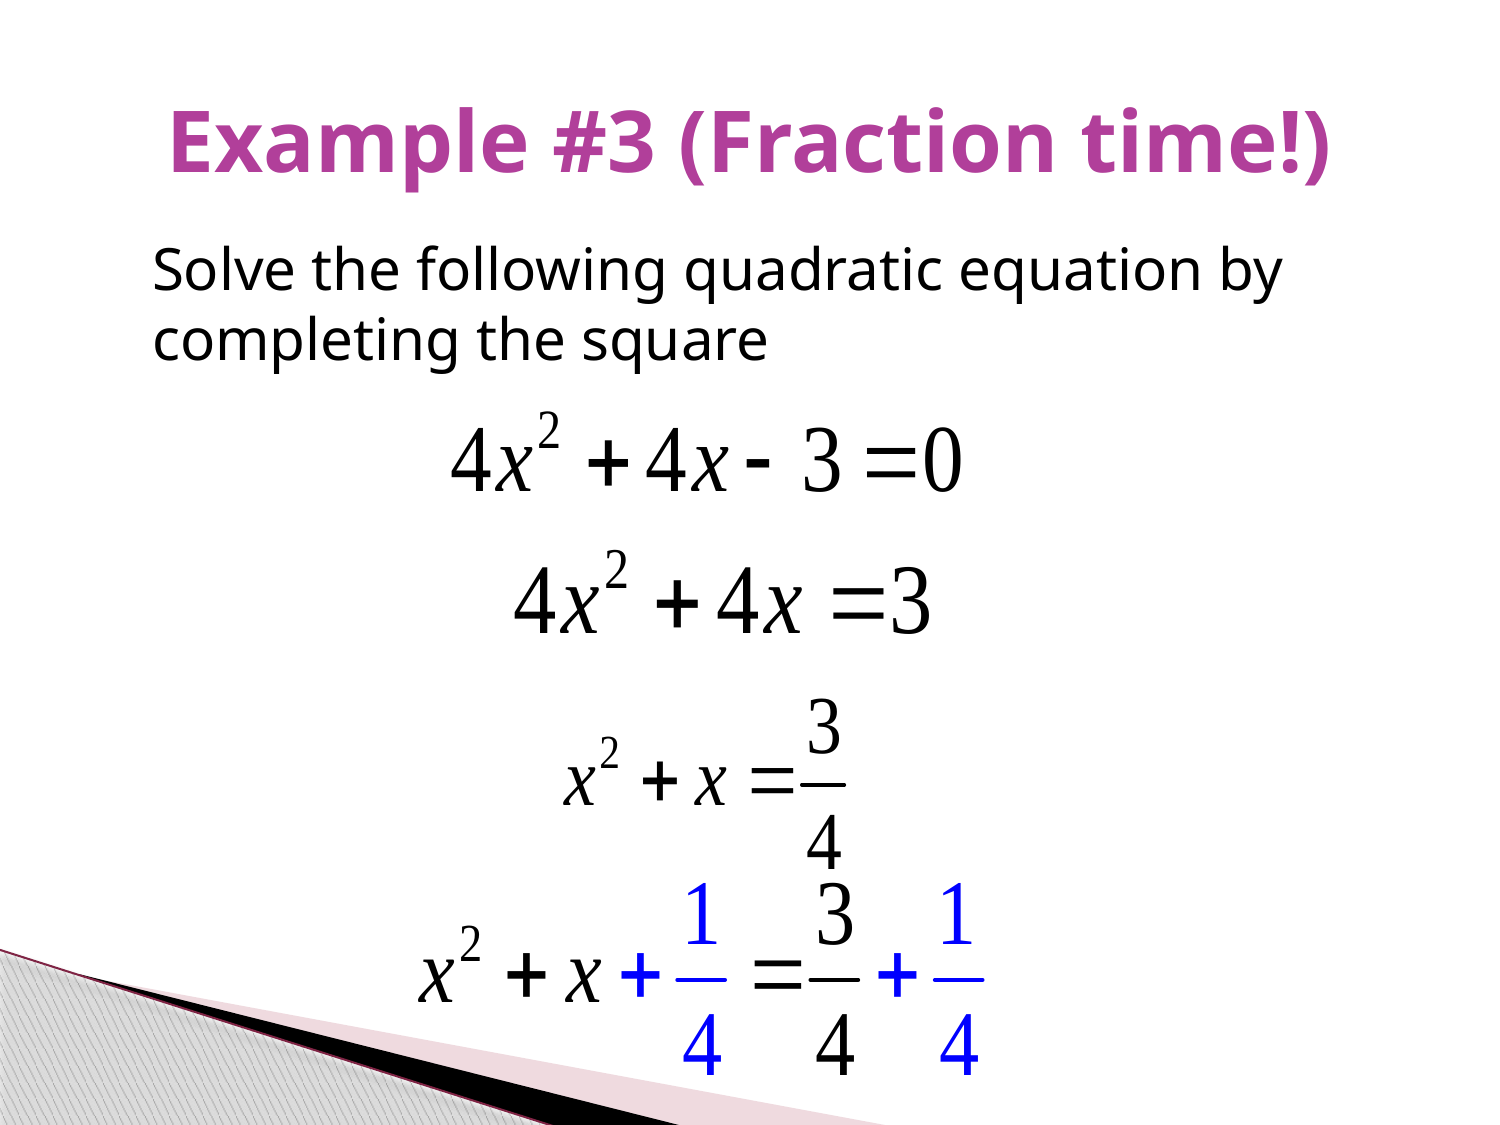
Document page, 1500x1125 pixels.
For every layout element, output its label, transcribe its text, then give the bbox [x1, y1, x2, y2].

text_box Solve the following quadratic equation by completing the square [137, 224, 1325, 380]
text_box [403, 856, 1001, 1096]
title Example #3 (Fraction time!) [75, 45, 1425, 233]
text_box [499, 524, 949, 659]
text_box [437, 387, 980, 516]
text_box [549, 674, 861, 856]
